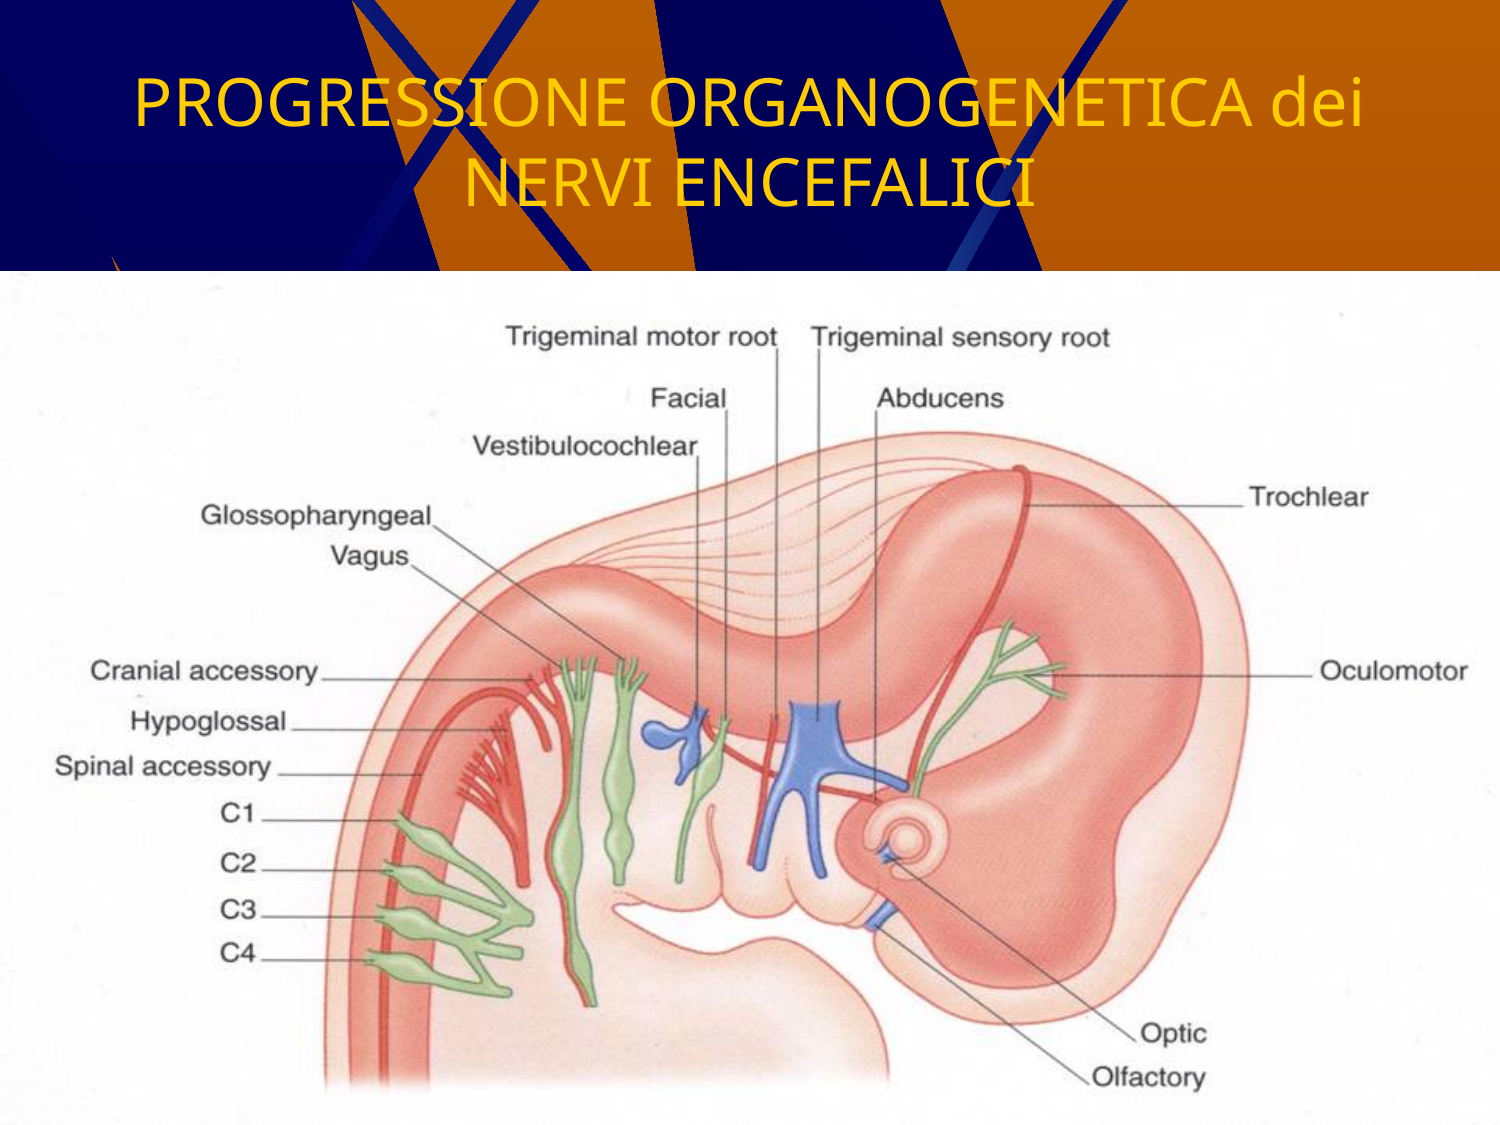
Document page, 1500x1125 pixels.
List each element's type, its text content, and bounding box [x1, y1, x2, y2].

picture [0, 271, 1500, 1125]
title PROGRESSIONE ORGANOGENETICA dei NERVI ENCEFALICI [0, 45, 1500, 234]
